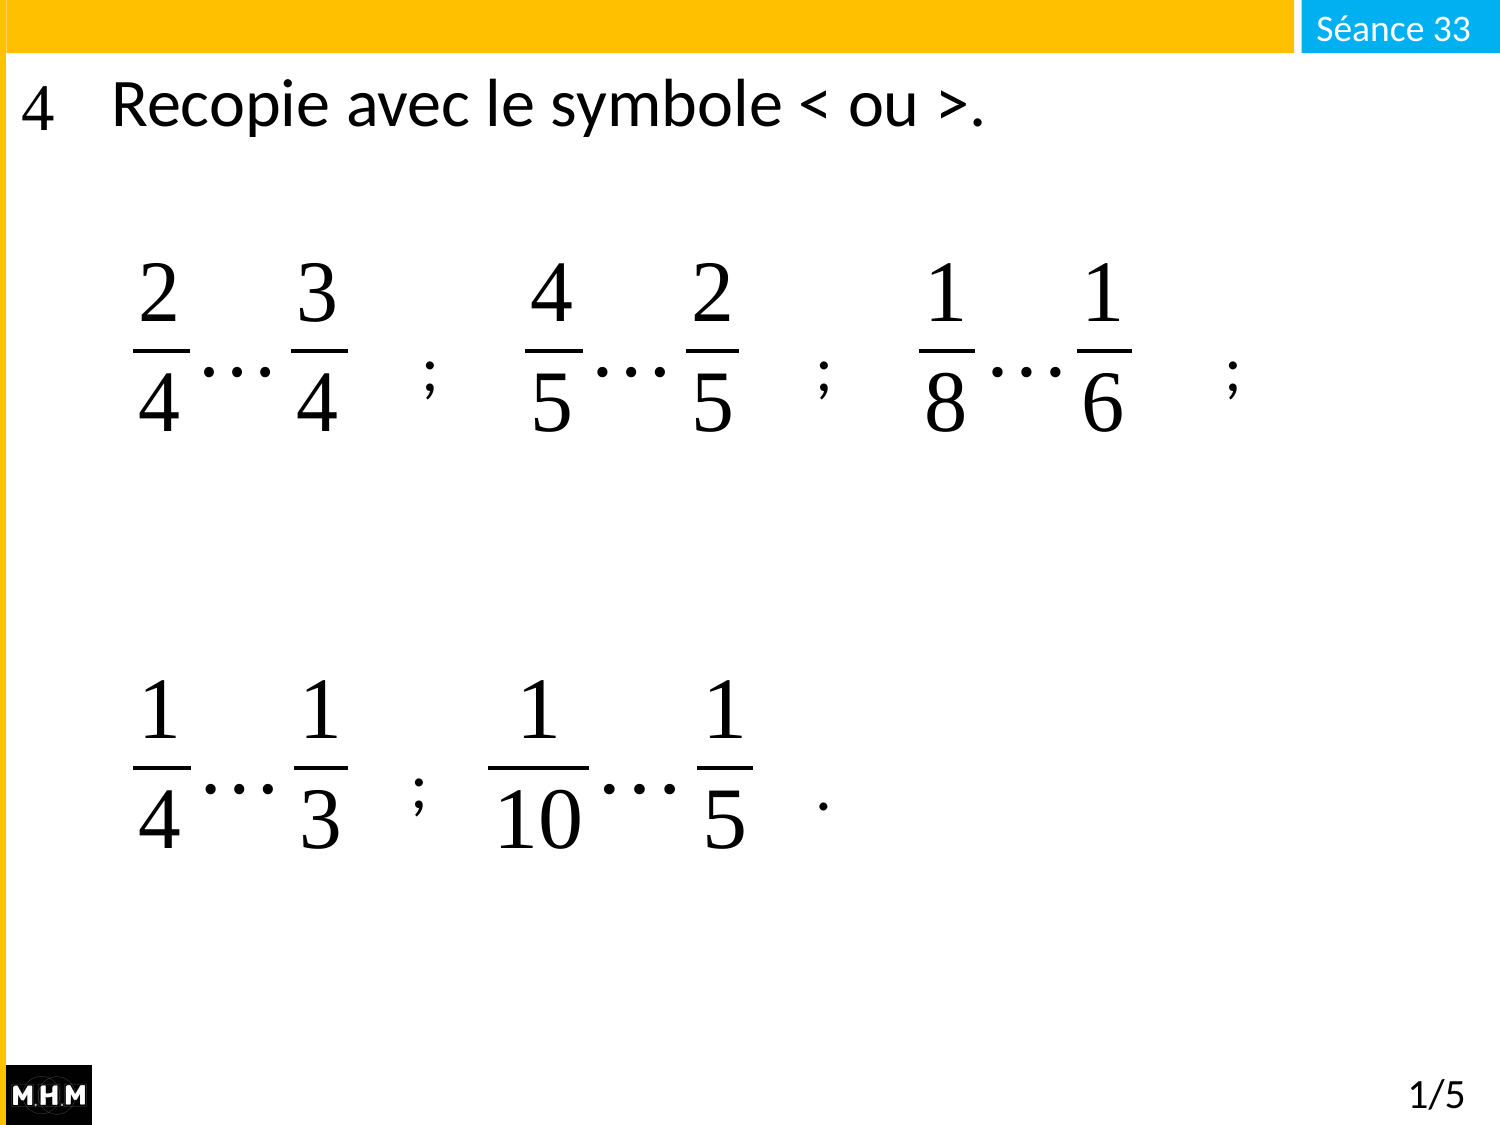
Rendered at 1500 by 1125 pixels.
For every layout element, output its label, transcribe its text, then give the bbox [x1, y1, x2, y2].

list 1/5 [1373, 1064, 1500, 1125]
text_box ; [406, 317, 480, 413]
text_box ; [800, 317, 874, 413]
text_box . [800, 736, 874, 832]
title Recopie avec le symbole < ou >. [96, 60, 1391, 150]
picture [6, 1065, 92, 1125]
text_box ; [1209, 317, 1283, 413]
text_box ; [395, 734, 469, 830]
